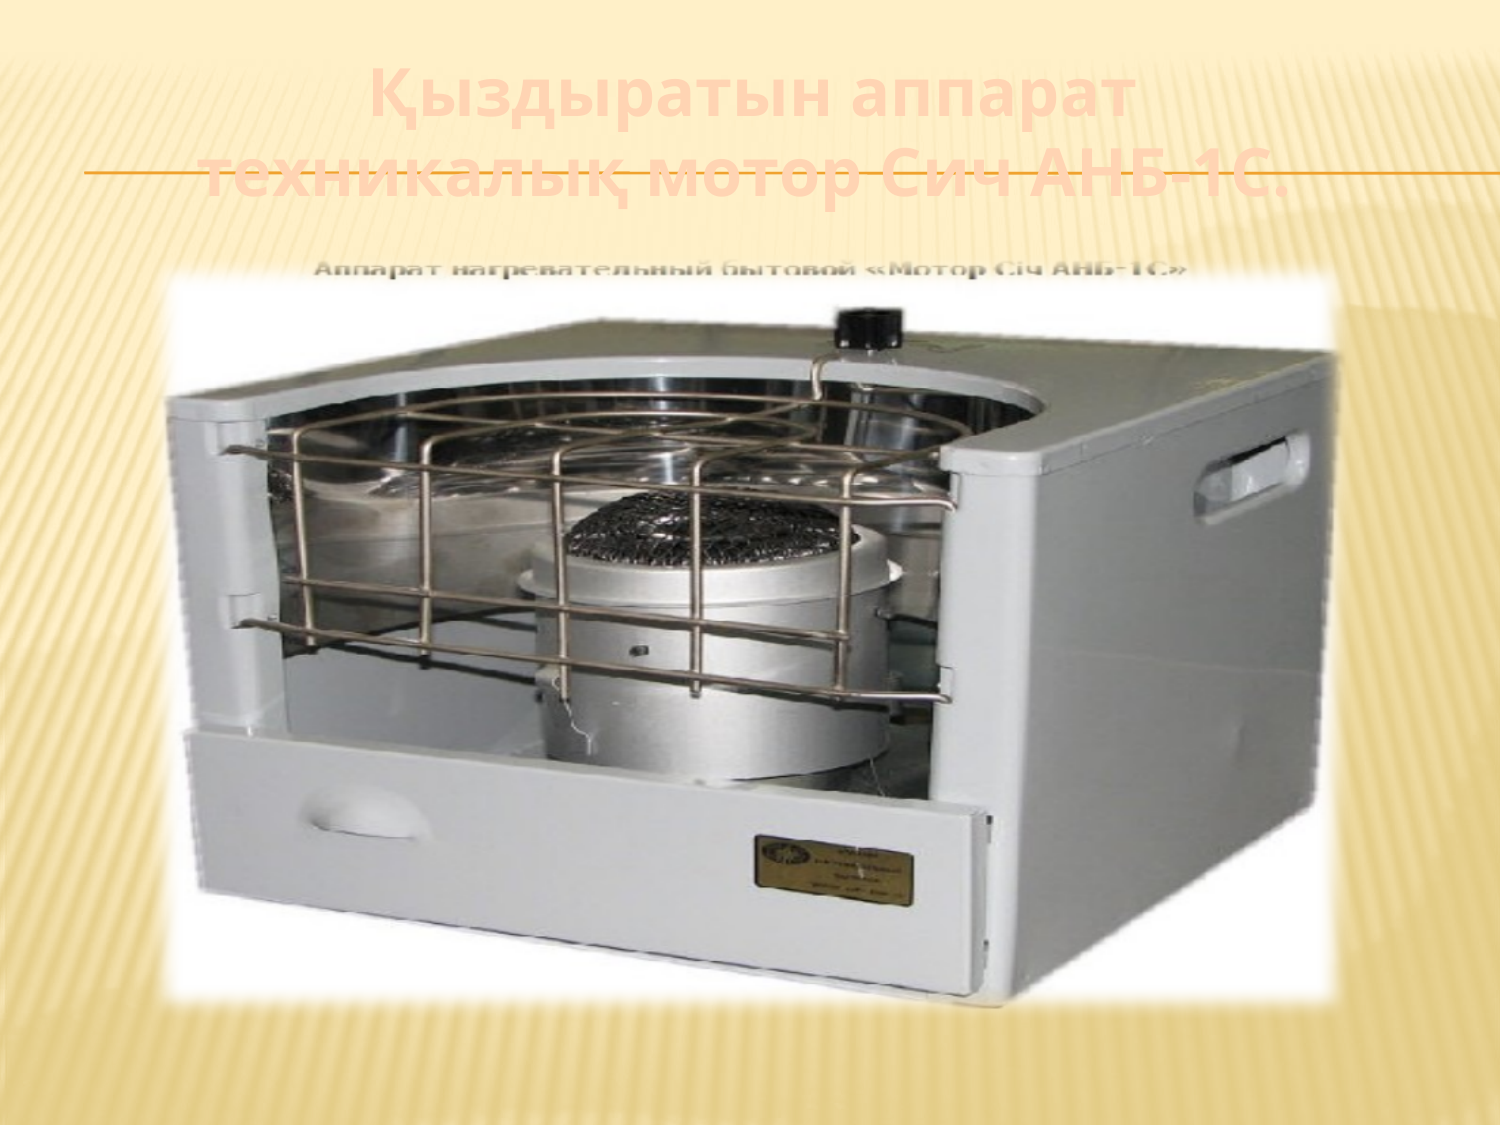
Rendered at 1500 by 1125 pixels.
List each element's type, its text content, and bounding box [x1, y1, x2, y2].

text_box Қыздыратын аппарат техникалық мотор Сич АНБ-1C. [147, 42, 1359, 260]
picture [147, 255, 1353, 1021]
